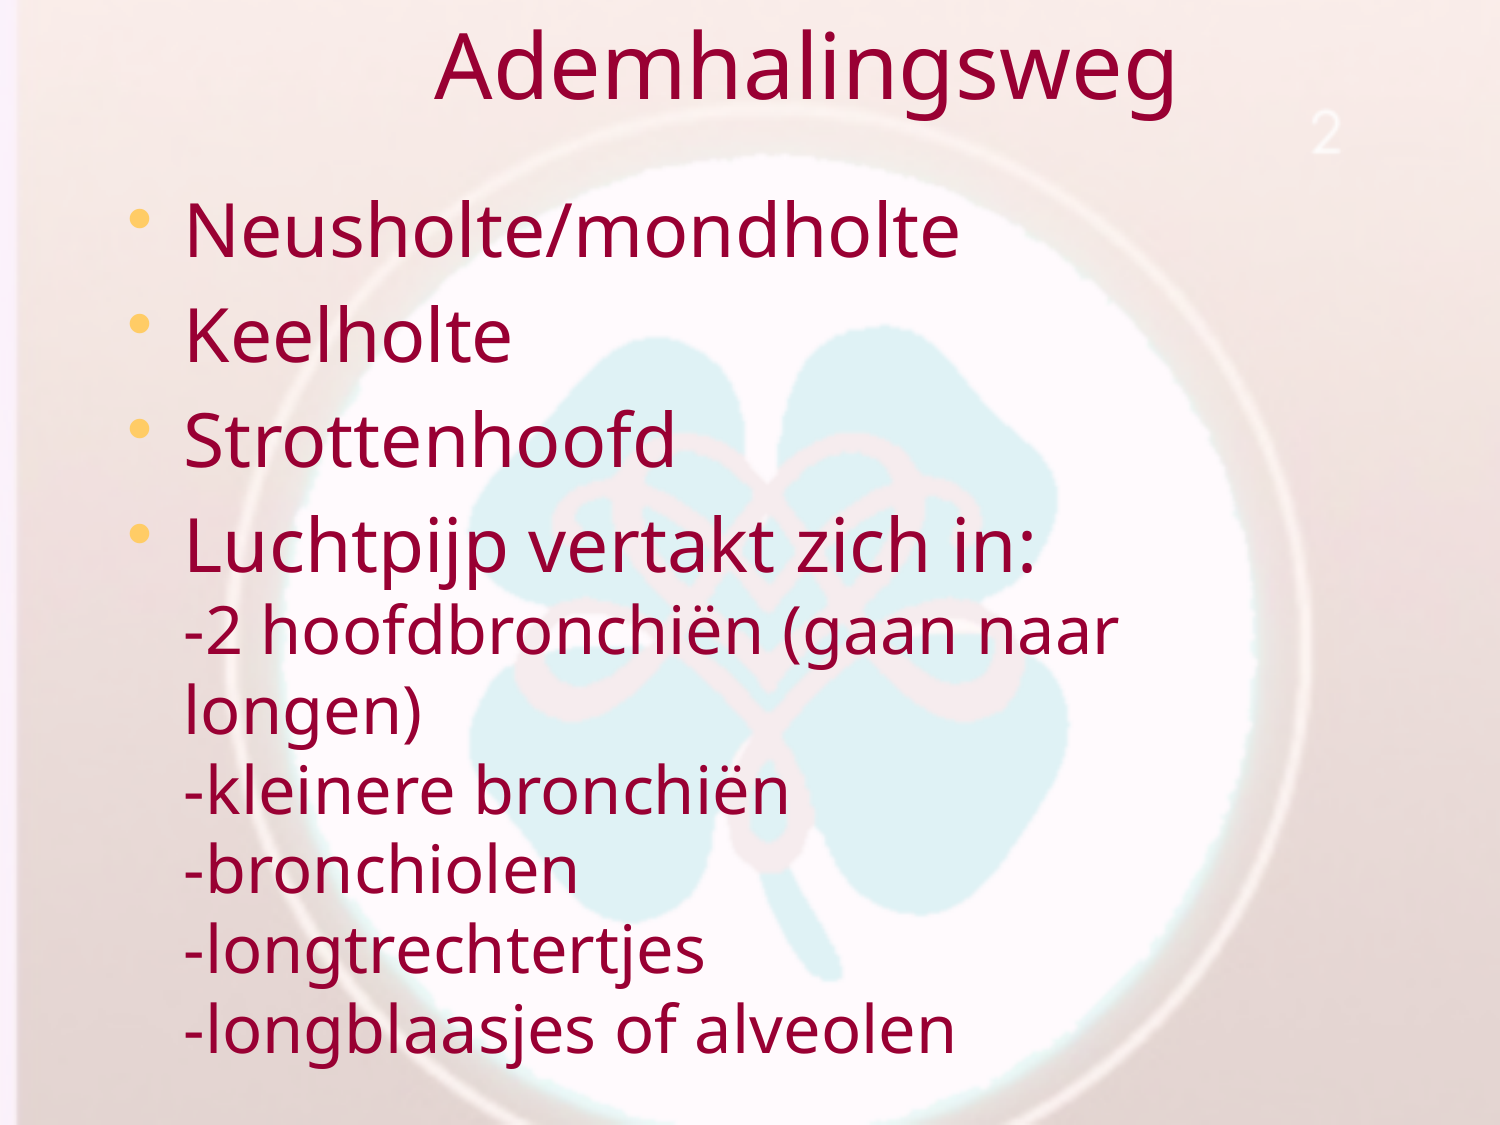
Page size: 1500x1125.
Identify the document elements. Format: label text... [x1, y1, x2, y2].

list Neusholte/mondholte Keelholte Strottenhoofd Luchtpijp vertakt zich in: -2 hoofdbronchiën (gaan naar longen) -kleinere bronchiën -bronchiolen -longtrechtertjes -longblaasjes of alveolen [112, 174, 1388, 1125]
title Ademhalingsweg [125, 0, 1465, 125]
picture [0, 0, 1500, 1125]
